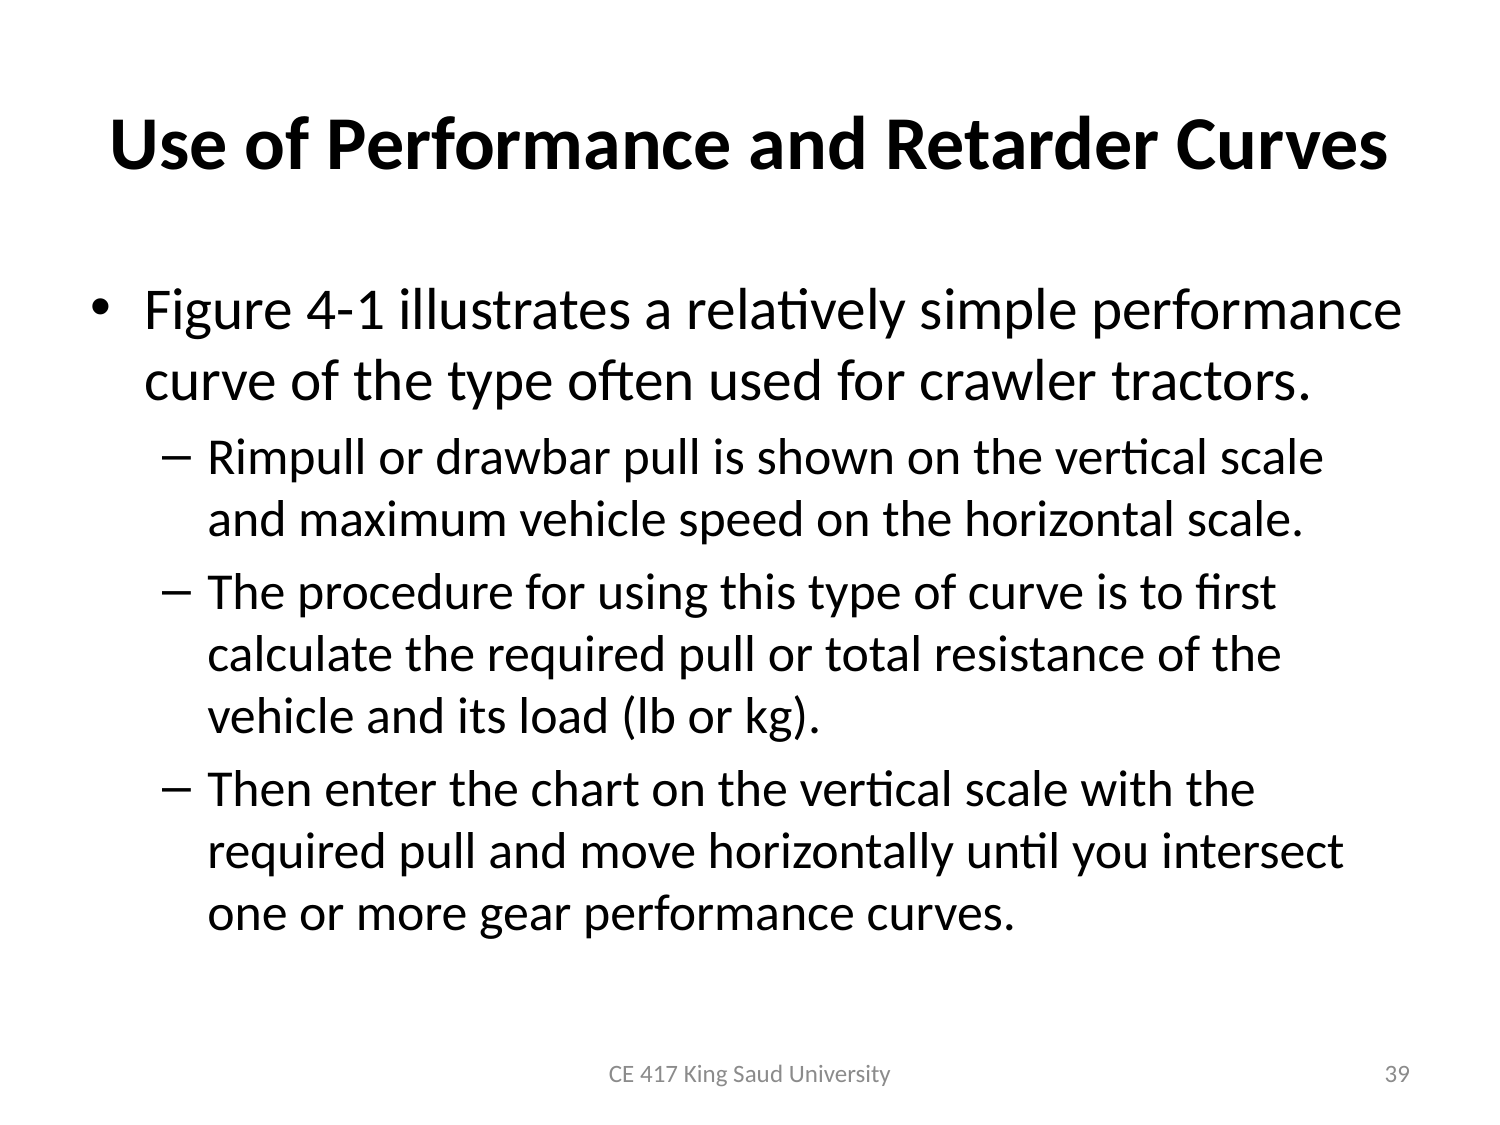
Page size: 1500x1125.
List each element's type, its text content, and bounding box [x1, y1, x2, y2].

list Figure 4-1 illustrates a relatively simple performance curve of the type often used for crawler tractors. Rimpull or drawbar pull is shown on the vertical scale and maximum vehicle speed on the horizontal scale. The procedure for using this type of curve is to first calculate the required pull or total resistance of the vehicle and its load (lb or kg). Then enter the chart on the vertical scale with the required pull and move horizontally until you intersect one or more gear performance curves. [75, 262, 1425, 1005]
footer CE 417 King Saud University [512, 1042, 988, 1103]
title Use of Performance and Retarder Curves [75, 45, 1425, 233]
slide_number 39 [1074, 1042, 1425, 1103]
